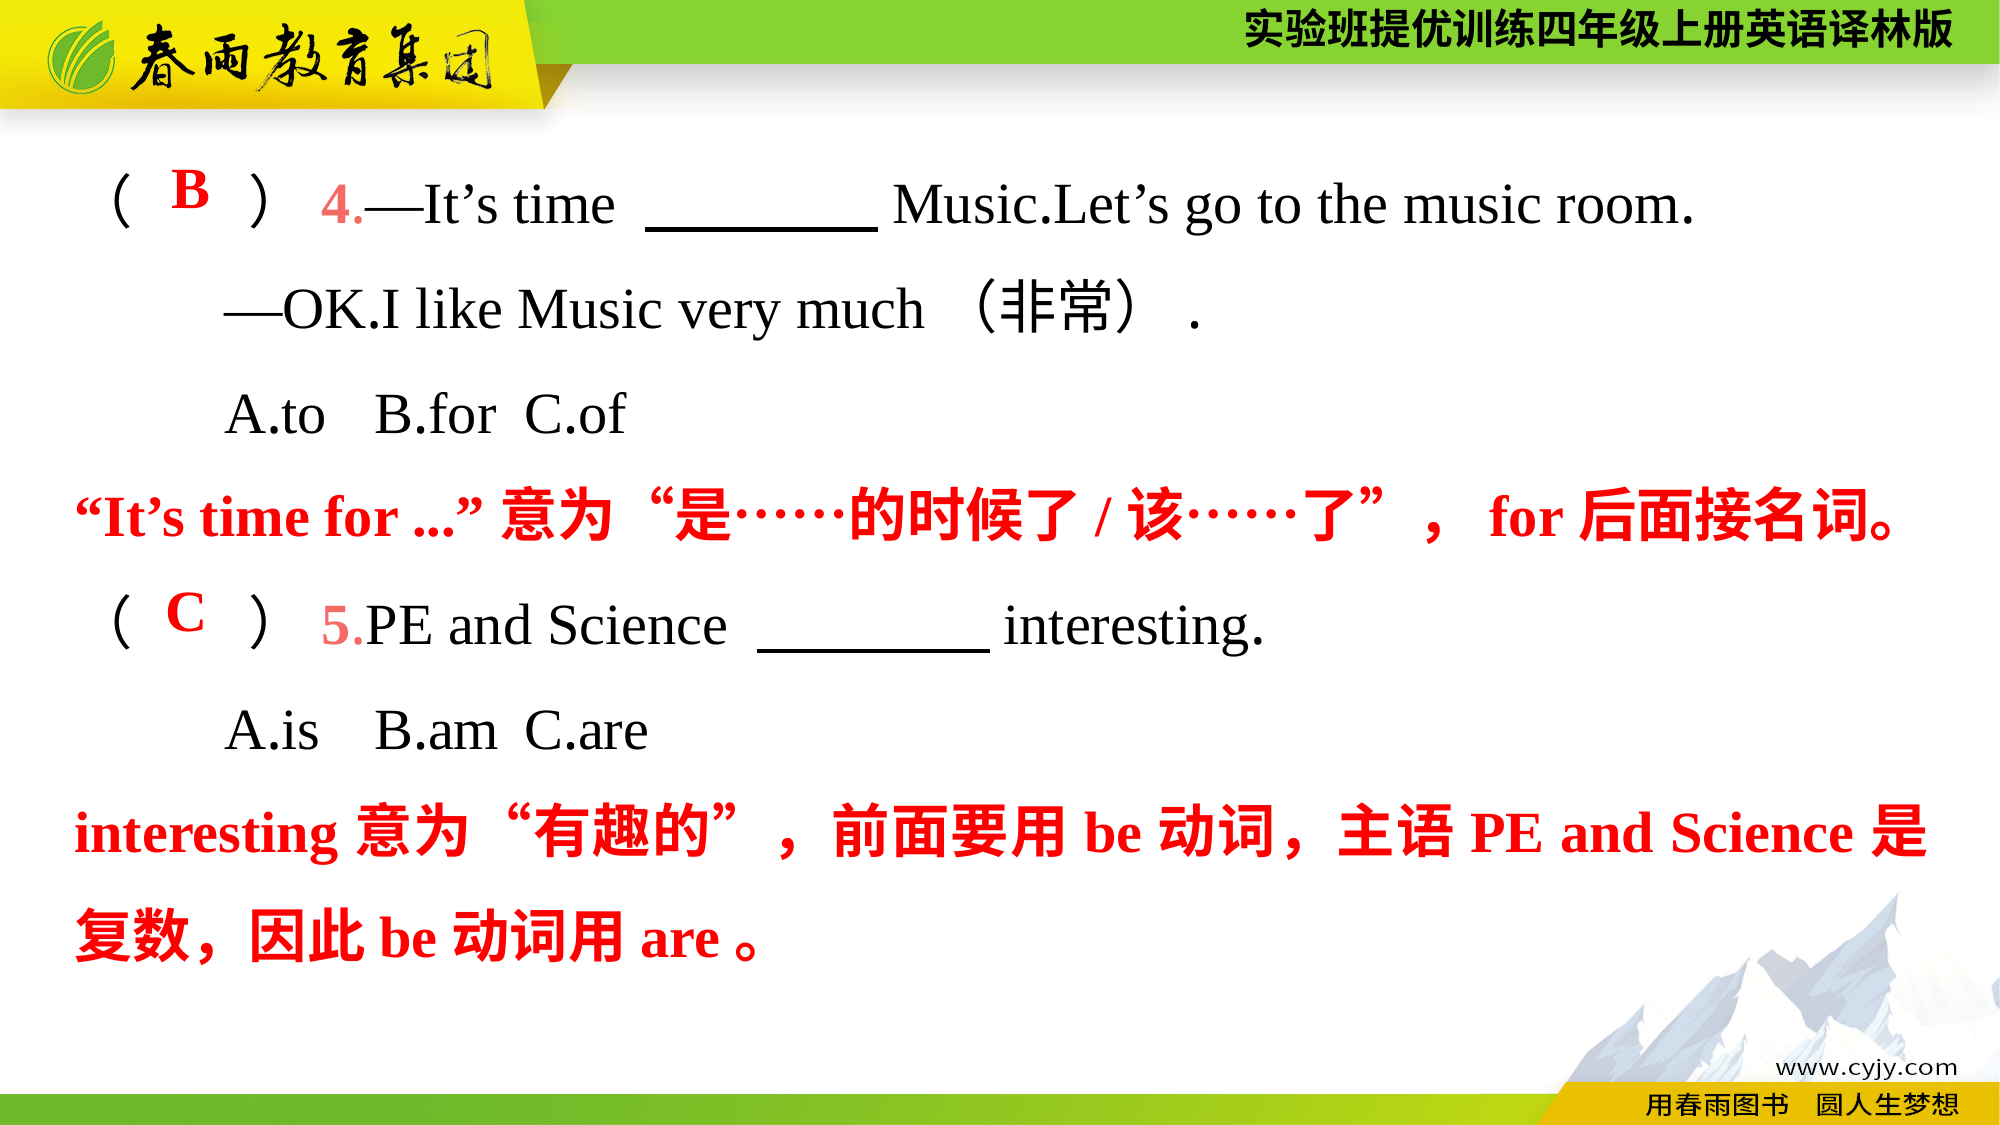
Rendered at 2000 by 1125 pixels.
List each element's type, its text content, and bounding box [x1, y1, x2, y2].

text_box （ ）5.PE and Science interesting. A.is B.am C.are [59, 543, 1944, 751]
picture [0, 0, 2000, 1125]
text_box C [150, 565, 223, 651]
list （ ）4.—It’s time Music.Let’s go to the music room. —OK.I like Music very much（非常）. A.to B.for C.of [59, 122, 1944, 435]
text_box B [157, 143, 226, 228]
text_box “It’s time for ...”意为“是……的时候了/该……了”，for后面接名词。 [59, 435, 1944, 543]
text_box interesting意为“有趣的”，前面要用be动词，主语PE and Science是复数，因此be动词用are。 [59, 751, 1944, 977]
